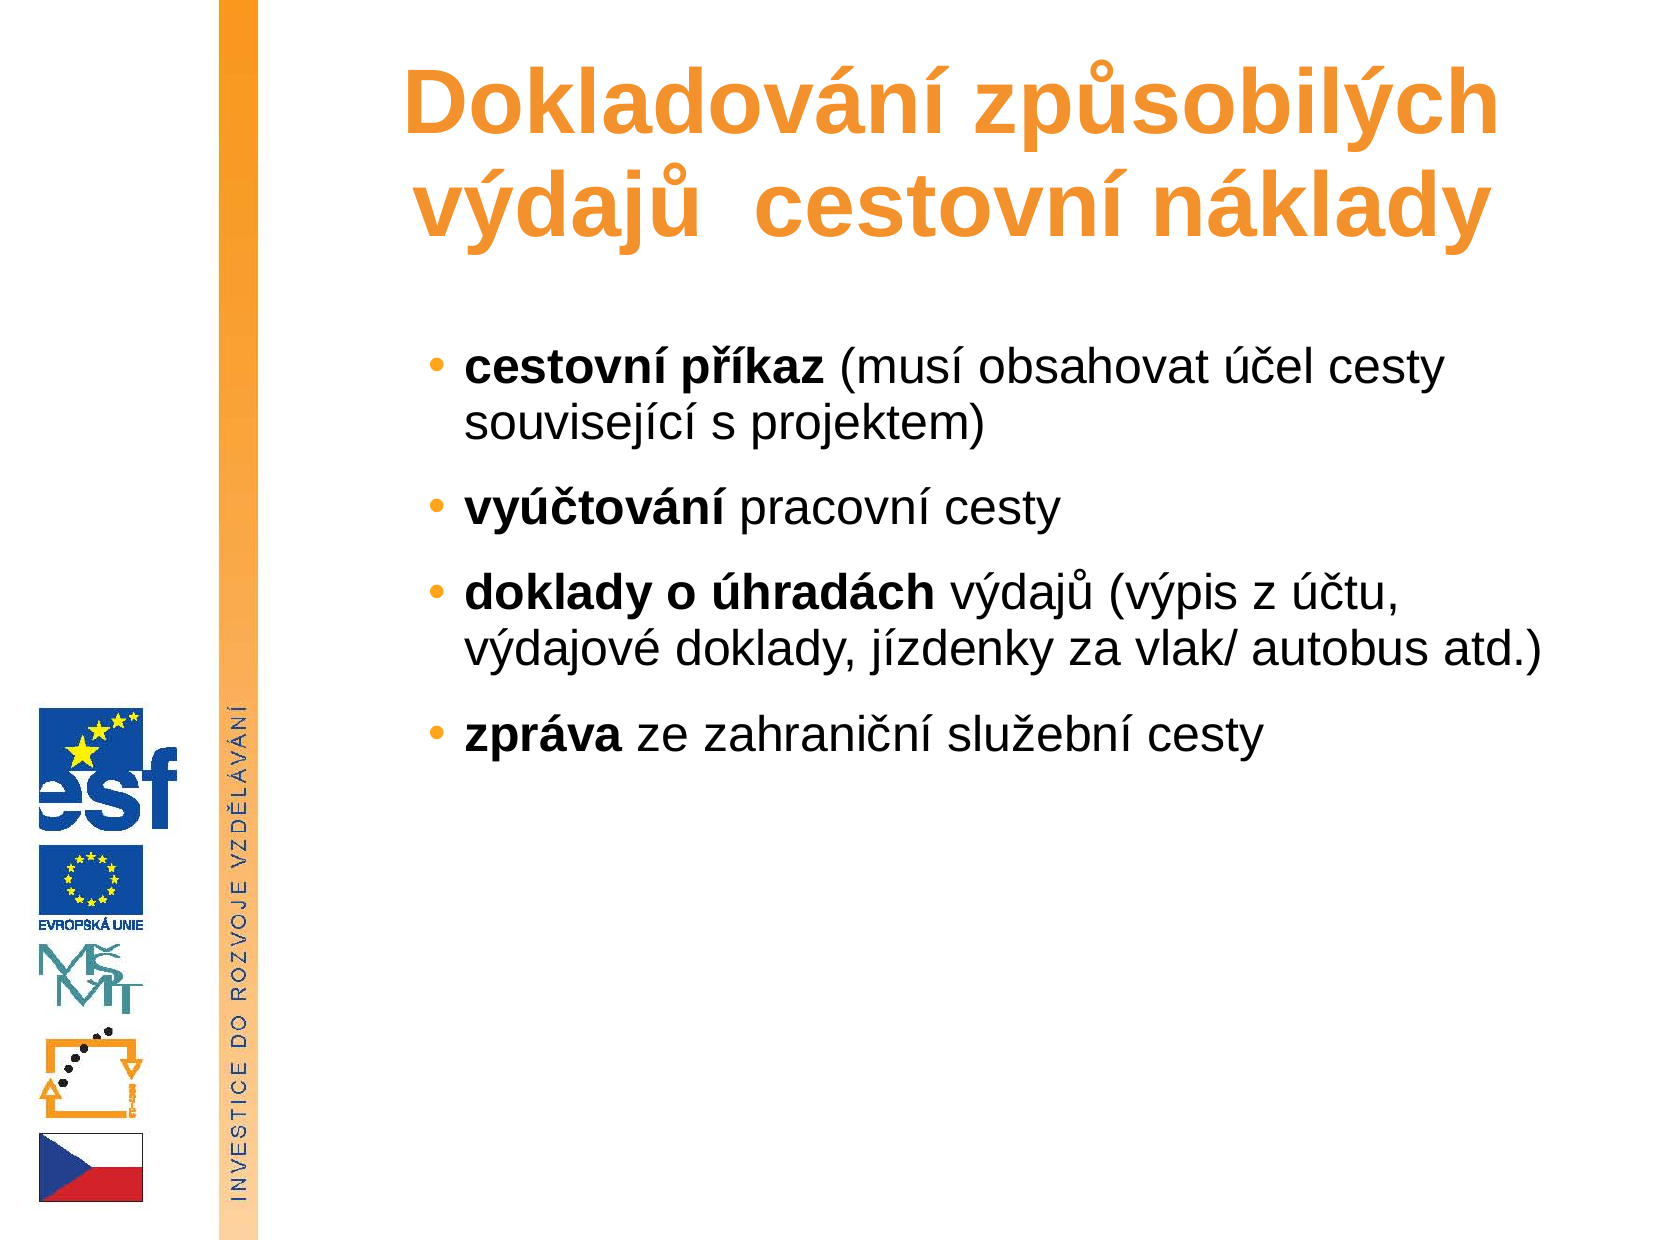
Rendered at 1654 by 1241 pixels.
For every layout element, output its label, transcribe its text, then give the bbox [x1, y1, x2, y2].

picture [0, 0, 1654, 1240]
list cestovní příkaz (musí obsahovat účel cesty související s projektem) vyúčtování pracovní cesty doklady o úhradách výdajů (výpis z účtu, výdajové doklady, jízdenky za vlak/ autobus atd.) zpráva ze zahraniční služební cesty [287, 338, 1589, 1148]
title Dokladování způsobilých výdajů cestovní náklady [252, 69, 1654, 257]
